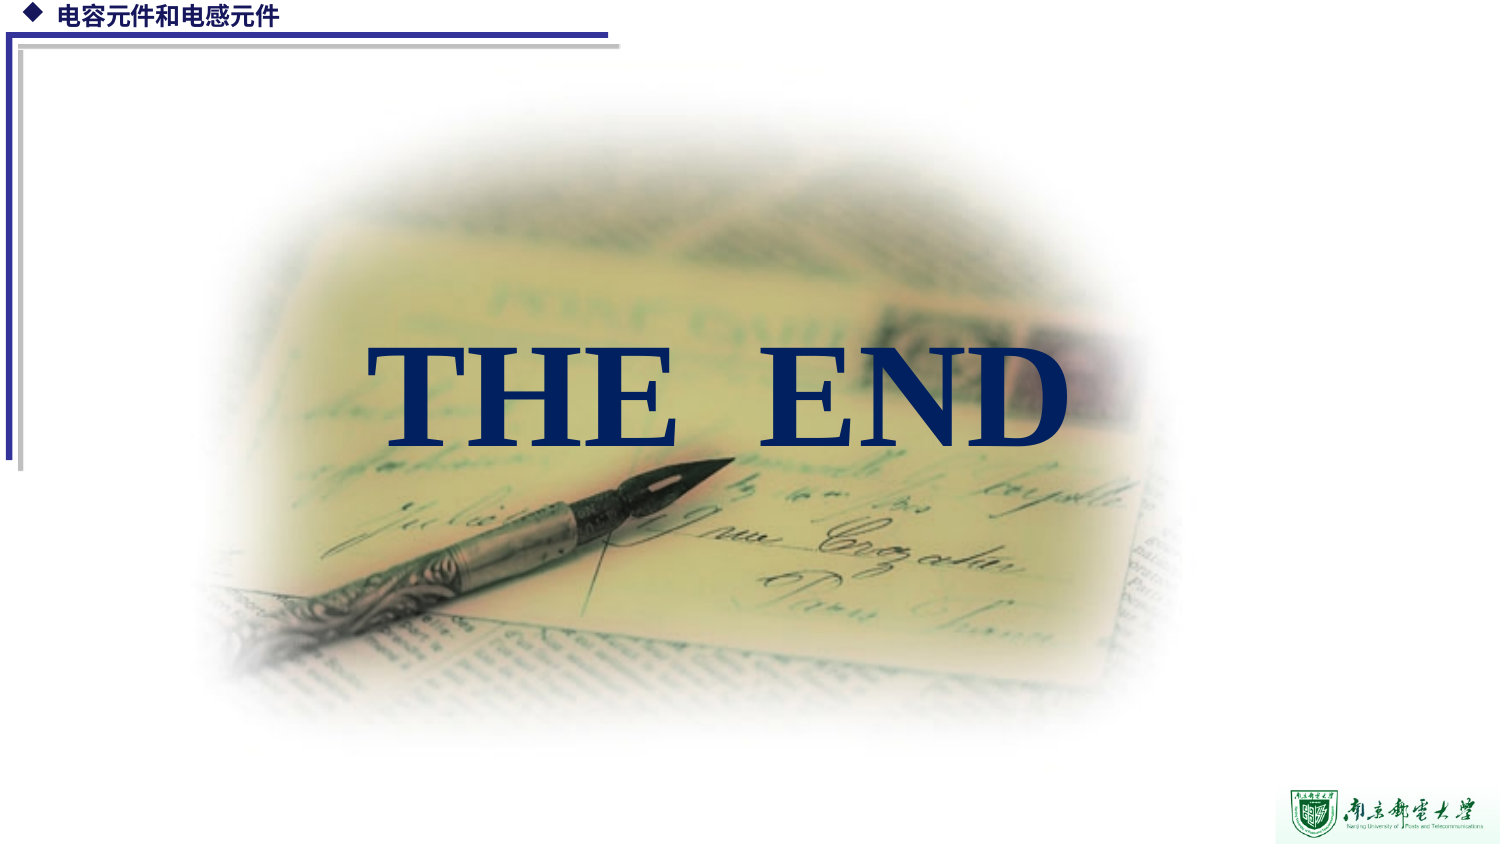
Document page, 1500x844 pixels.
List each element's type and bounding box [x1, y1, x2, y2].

text_box [163, 54, 1196, 817]
picture [1275, 781, 1500, 844]
